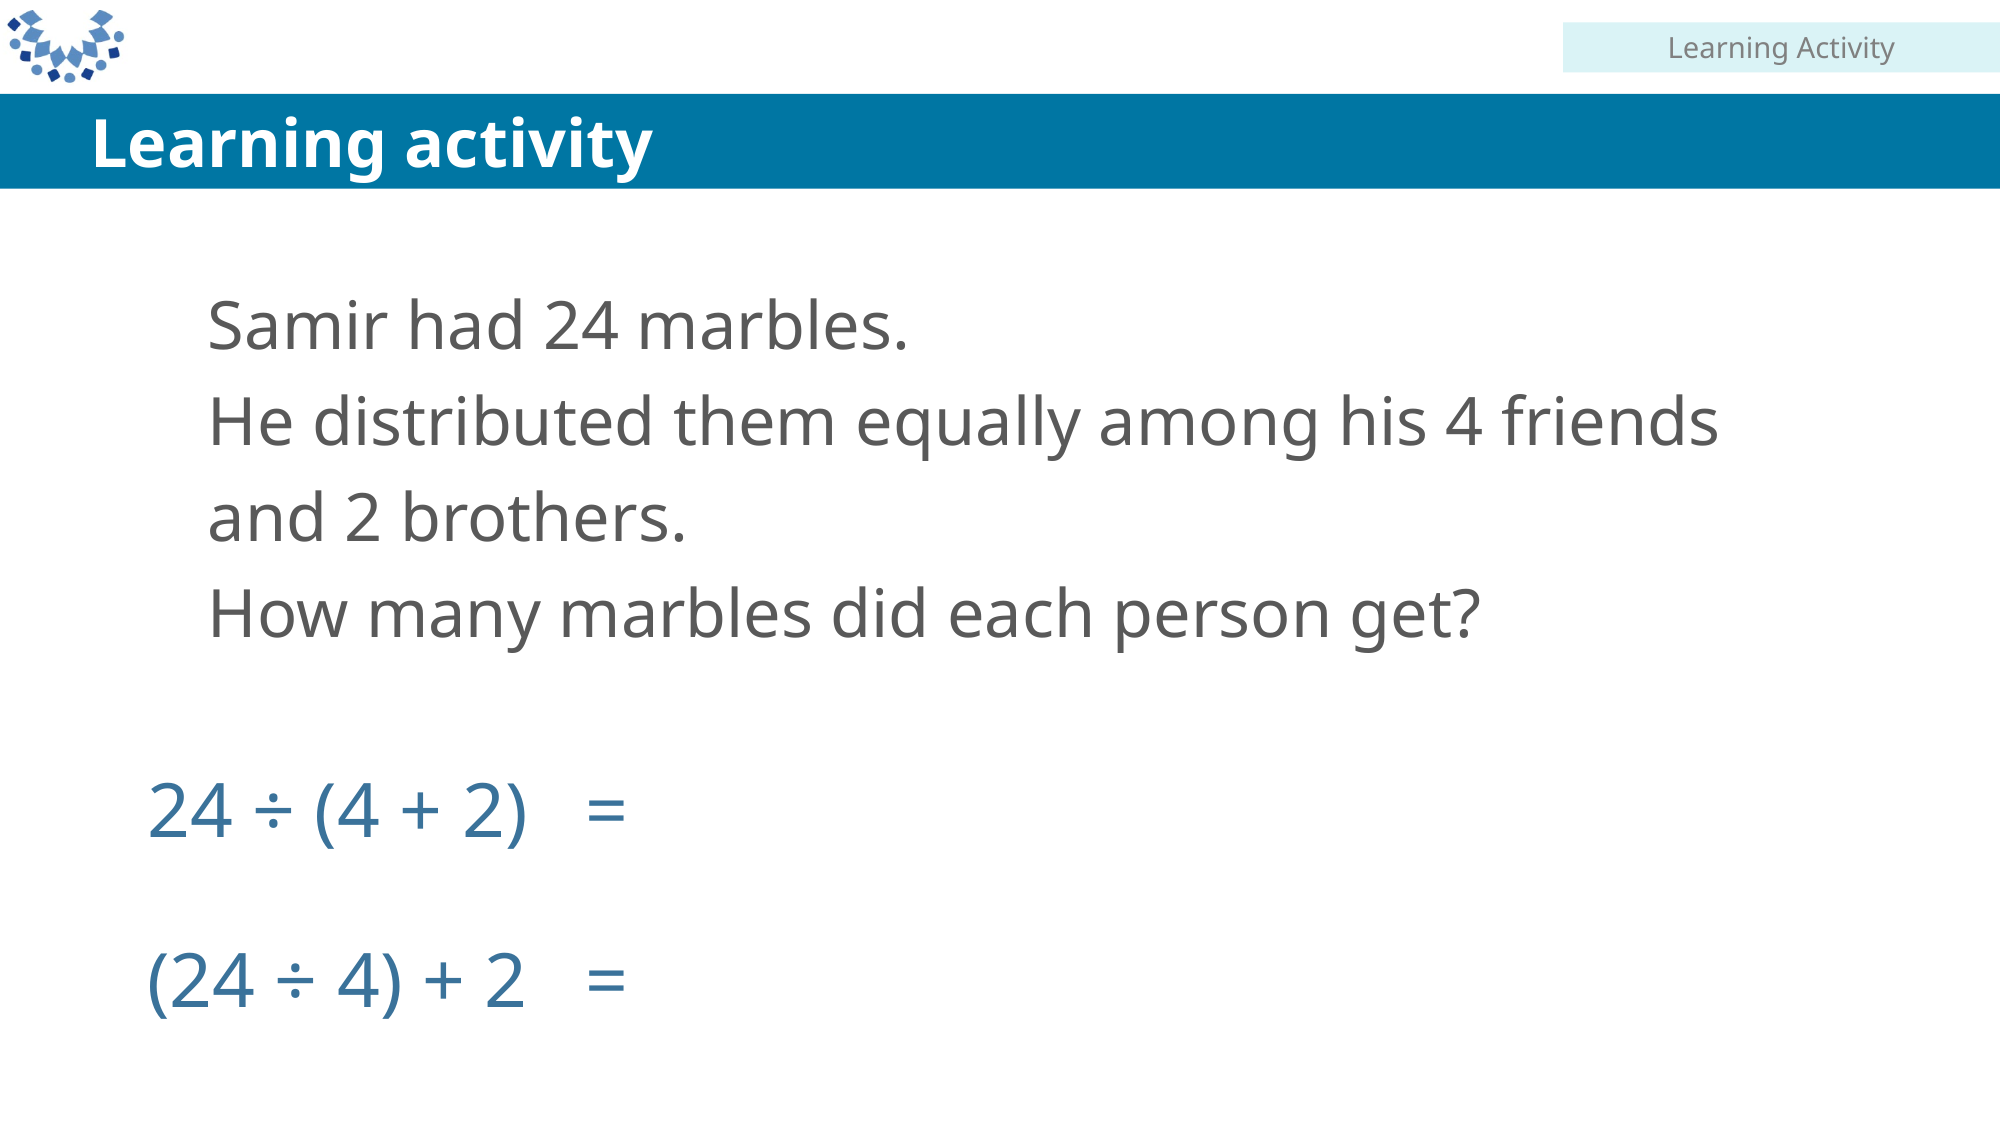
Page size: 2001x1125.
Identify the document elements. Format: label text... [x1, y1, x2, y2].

picture [0, 10, 129, 87]
text_box 24 ÷ (4 + 2) = [132, 755, 1625, 861]
text_box Samir had 24 marbles. He distributed them equally among his 4 friends and 2 brothers. How many marbles did each person get? [118, 259, 1838, 659]
text_box Learning Activity [1563, 22, 2000, 73]
text_box Learning activity [0, 93, 2000, 189]
text_box (24 ÷ 4) + 2 = [132, 925, 1933, 1030]
